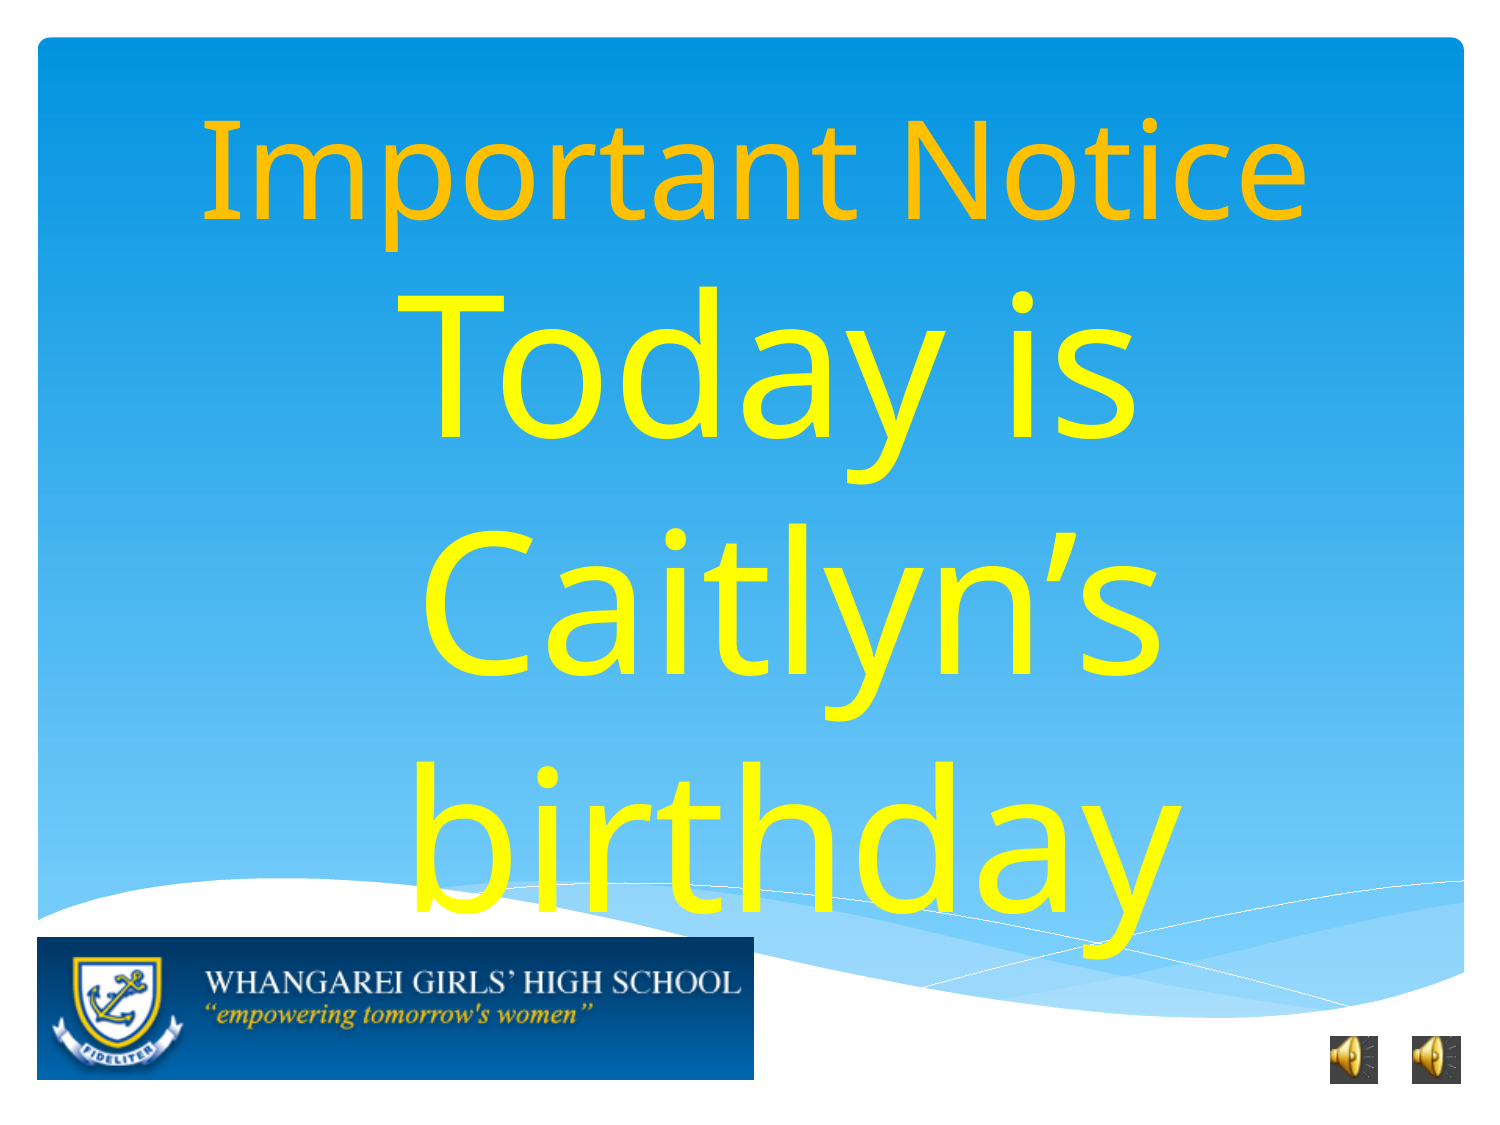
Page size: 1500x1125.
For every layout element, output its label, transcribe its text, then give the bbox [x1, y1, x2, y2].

picture [1328, 1034, 1380, 1086]
picture [1411, 1034, 1462, 1086]
text_box Today is Caitlyn’s birthday [149, 231, 1391, 963]
picture [37, 937, 754, 1080]
text_box Important Notice [149, 37, 1362, 255]
